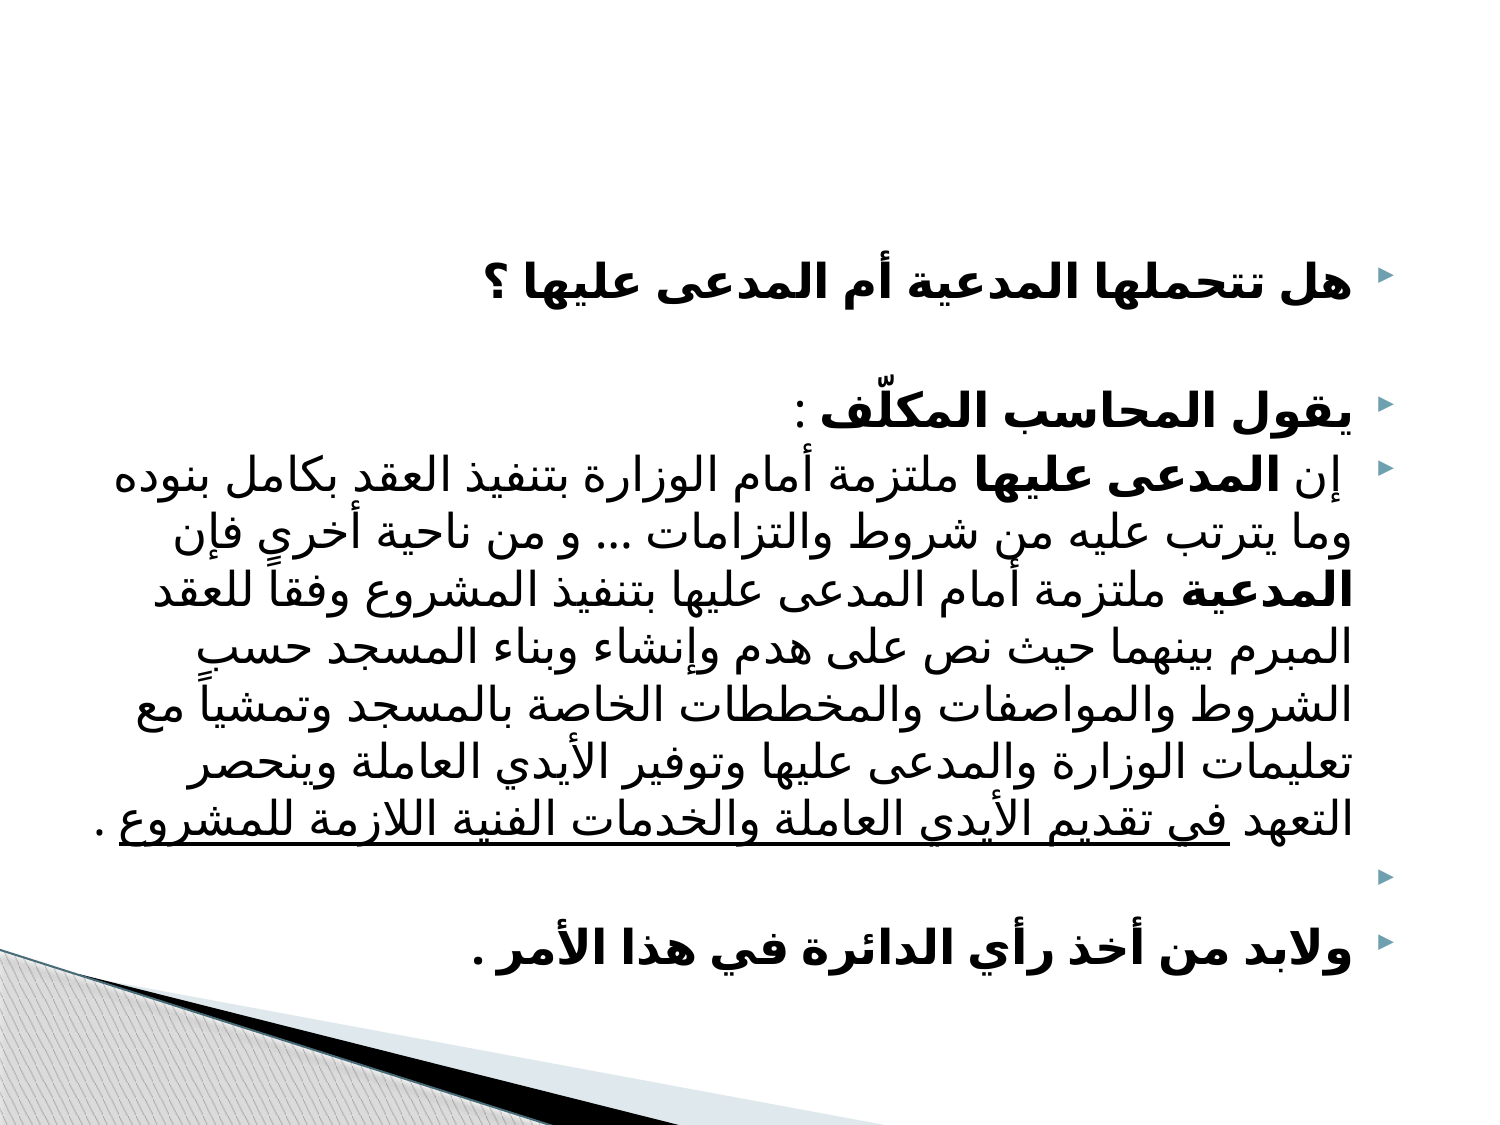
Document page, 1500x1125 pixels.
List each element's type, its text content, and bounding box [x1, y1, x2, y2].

list هل تتحملها المدعية أم المدعى عليها ؟ يقول المحاسب المكلّف : إن المدعى عليها ملتزمة أمام الوزارة بتنفيذ العقد بكامل بنوده وما يترتب عليه من شروط والتزامات ... و من ناحية أخرى فإن المدعية ملتزمة أمام المدعى عليها بتنفيذ المشروع وفقاً للعقد المبرم بينهما حيث نص على هدم وإنشاء وبناء المسجد حسب الشروط والمواصفات والمخططات الخاصة بالمسجد وتمشياً مع تعليمات الوزارة والمدعى عليها وتوفير الأيدي العاملة وينحصر التعهد في تقديم الأيدي العاملة والخدمات الفنية اللازمة للمشروع . ولابد من أخذ رأي الدائرة في هذا الأمر . [75, 243, 1425, 986]
